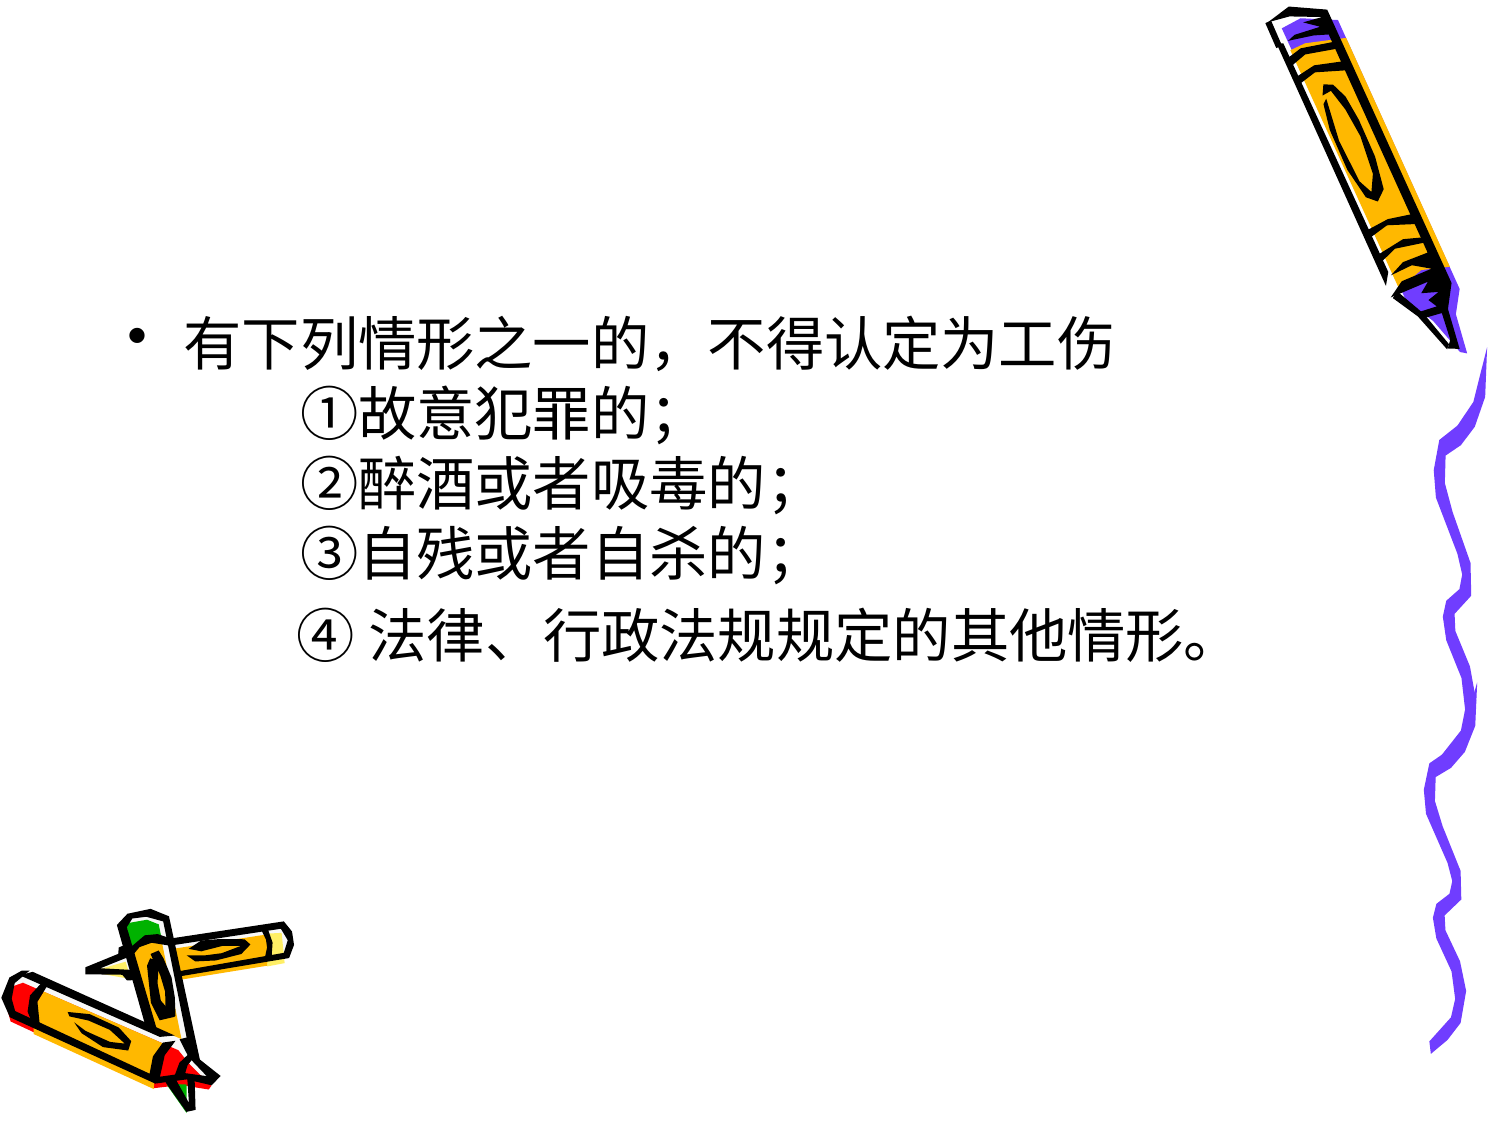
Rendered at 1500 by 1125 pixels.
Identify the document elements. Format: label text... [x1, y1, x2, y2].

list 有下列情形之一的，不得认定为工伤 ①故意犯罪的； ②醉酒或者吸毒的； ③自残或者自杀的； ④法律、行政法规规定的其他情形。 [112, 299, 1376, 901]
